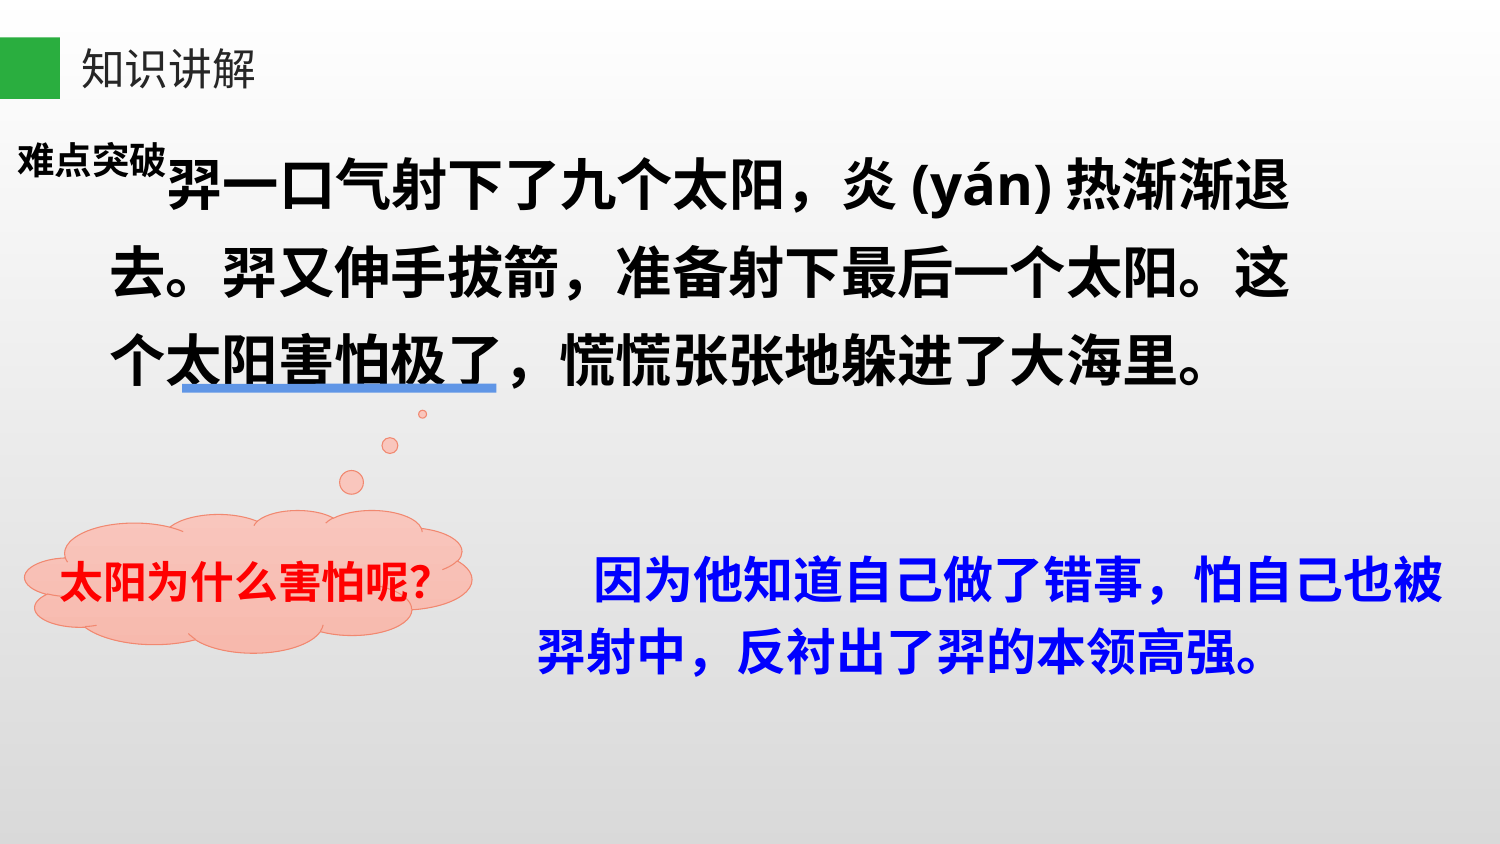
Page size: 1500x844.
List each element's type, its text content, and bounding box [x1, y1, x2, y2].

text_box 难点突破 [5, 131, 179, 188]
text_box 因为他知道自己做了错事，怕自己也被羿射中，反衬出了羿的本领高强。 [525, 531, 1456, 687]
text_box [0, 36, 61, 100]
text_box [24, 510, 472, 653]
text_box 羿一口气射下了九个太阳，炎(yán)热渐渐退去。羿又伸手拔箭，准备射下最后一个太阳。这个太阳害怕极了，慌慌张张地躲进了大海里。 [98, 123, 1337, 398]
text_box 知识讲解 [69, 35, 298, 100]
